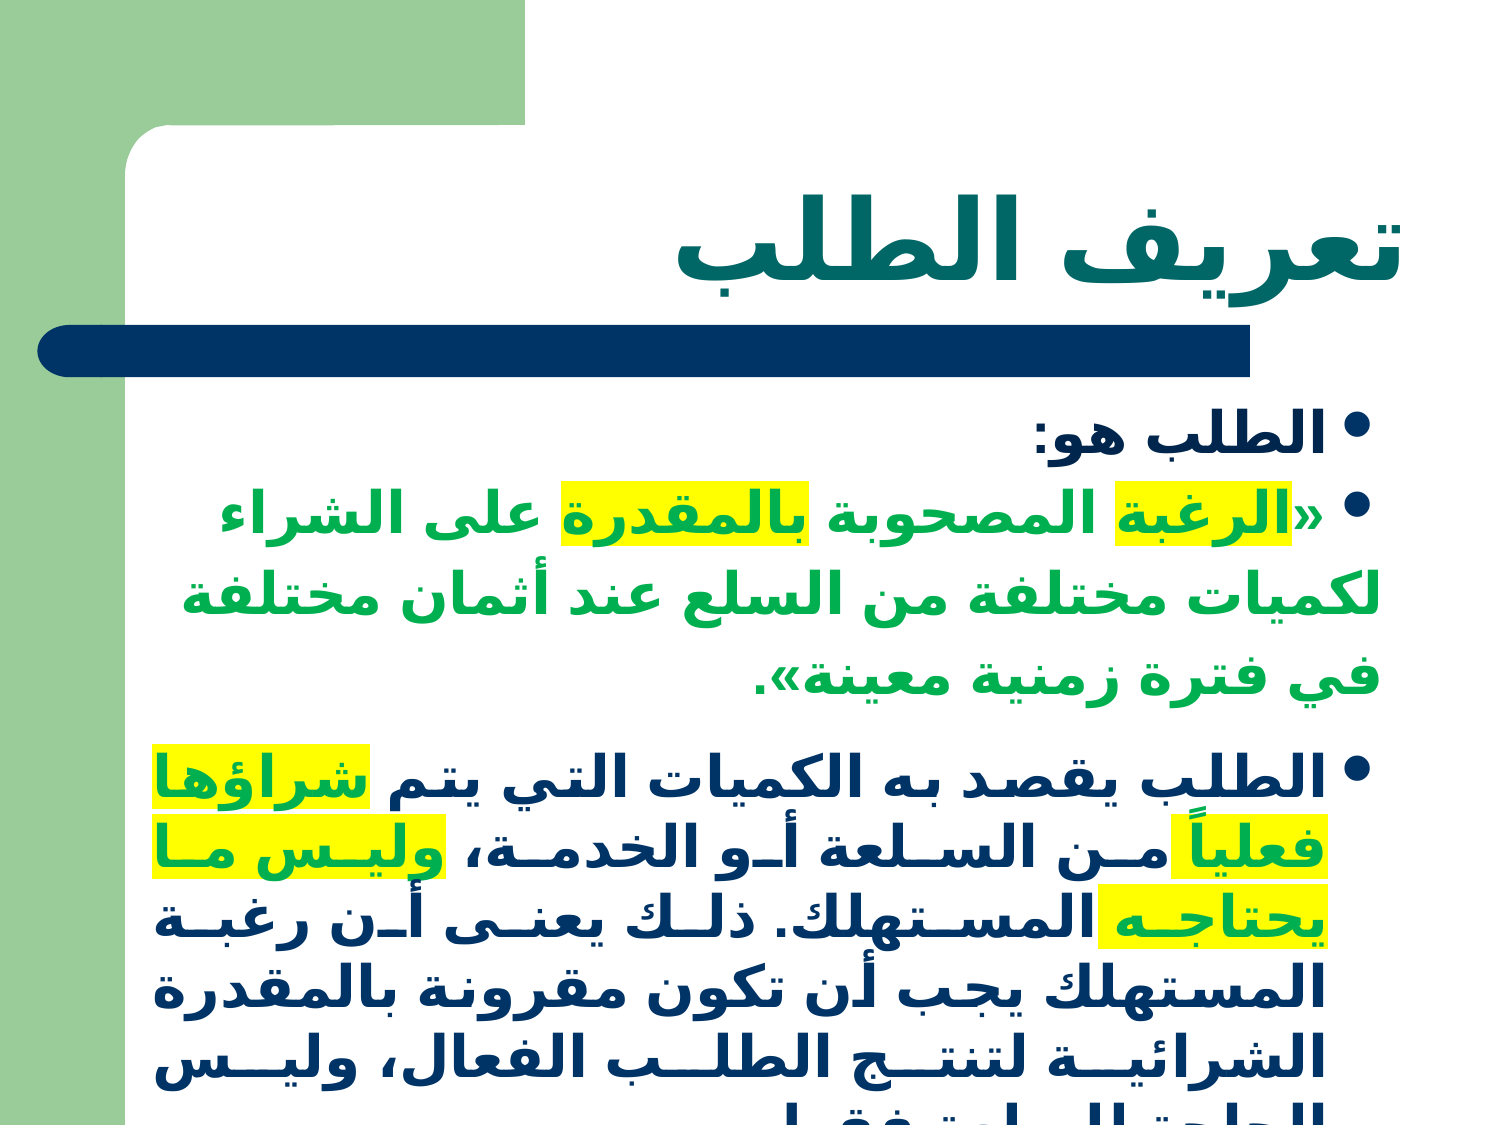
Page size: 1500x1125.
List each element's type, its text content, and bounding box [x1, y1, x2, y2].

list الطلب هو: «الرغبة المصحوبة بالمقدرة على الشراء لكميات مختلفة من السلع عند أثمان مختلفة في فترة زمنية معينة». الطلب يقصد به الكميات التي يتم شراؤها فعلياً من السلعة أو الخدمة، وليس ما يحتاجه المستهلك. ذلك يعنى أن رغبة المستهلك يجب أن تكون مقرونة بالمقدرة الشرائية لتنتج الطلب الفعال، وليس الحاجة للسلعة فقط. [137, 387, 1400, 999]
title تعريف الطلب [125, 125, 1425, 313]
